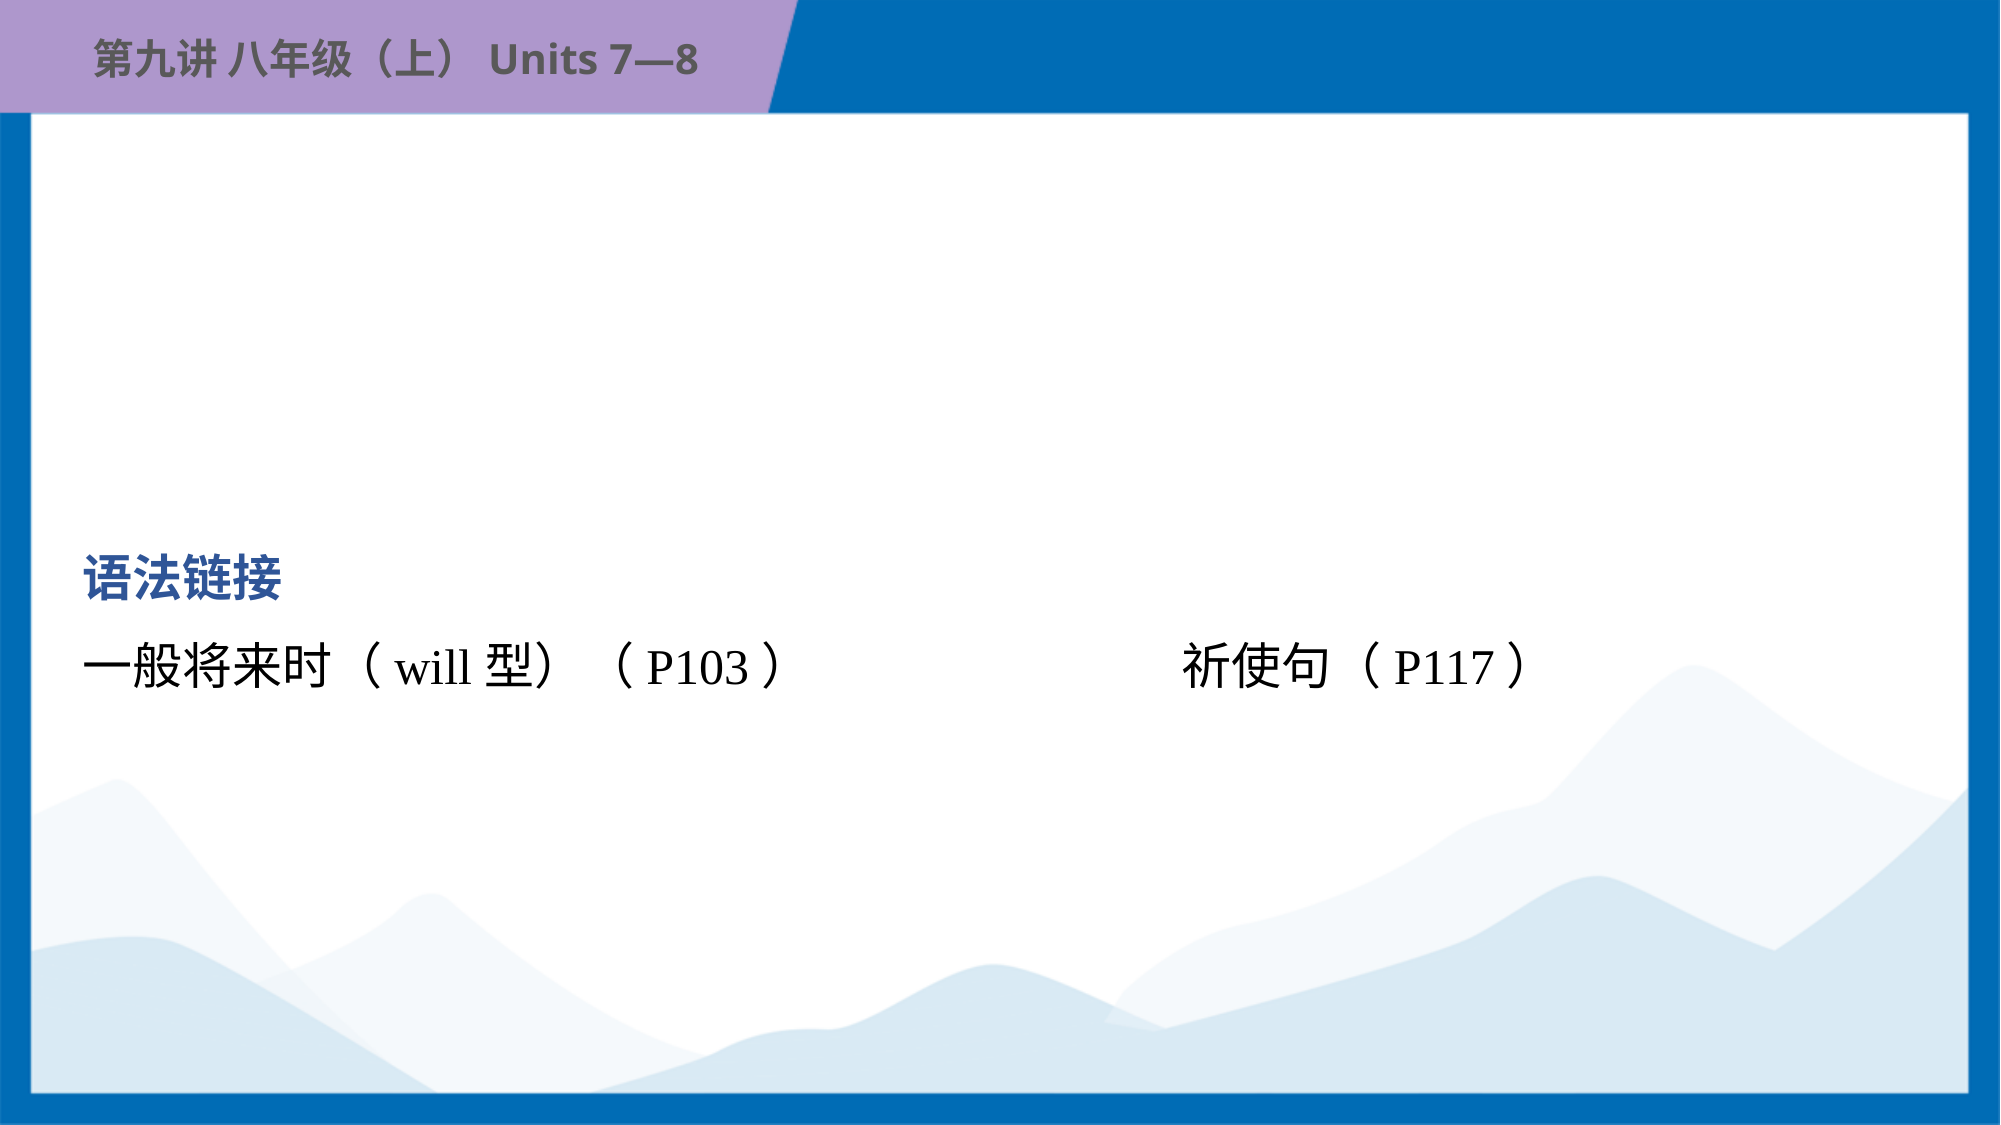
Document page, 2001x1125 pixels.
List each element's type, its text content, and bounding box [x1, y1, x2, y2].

text_box 语法链接 一般将来时（will型）（P103） 祈使句（P117） [82, 514, 1917, 685]
picture [0, 0, 2000, 1125]
